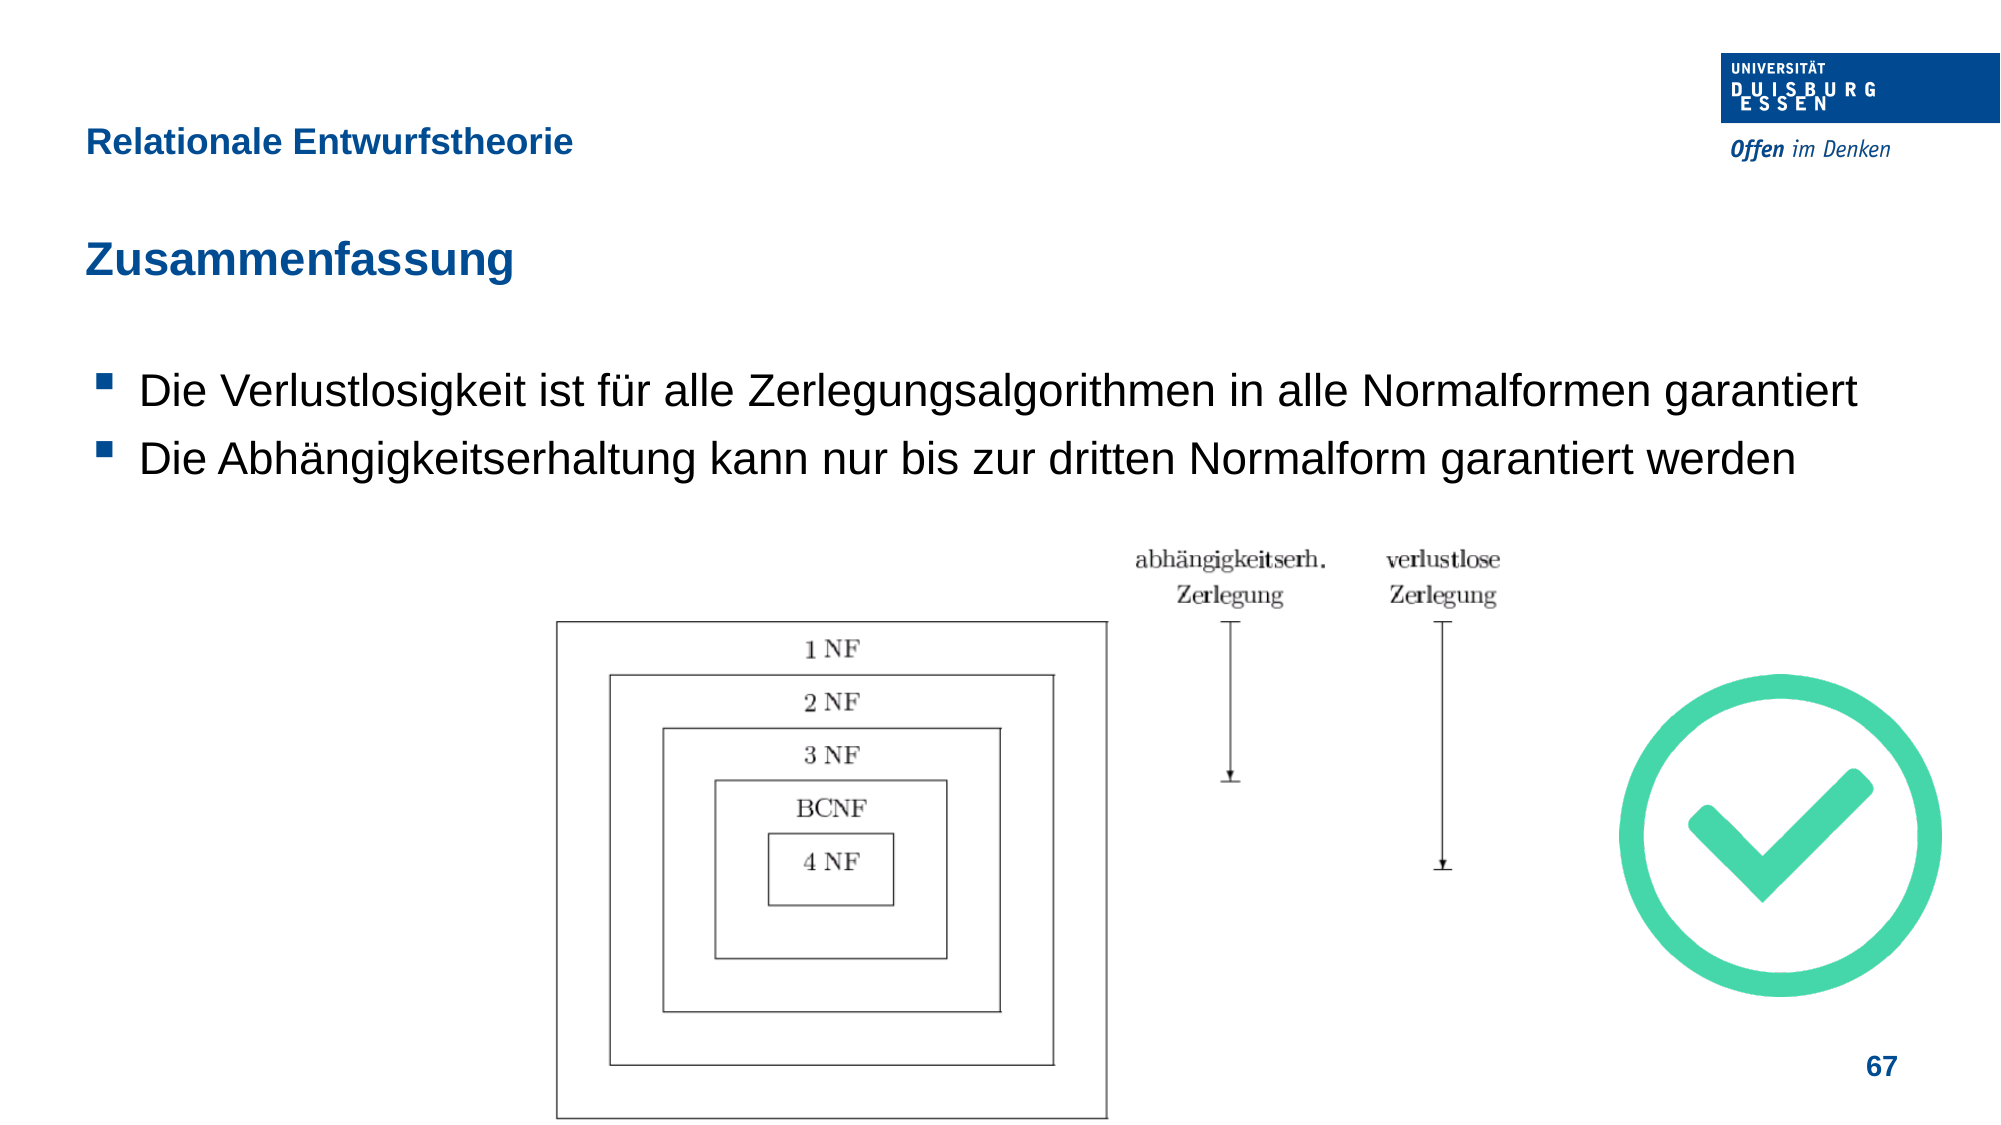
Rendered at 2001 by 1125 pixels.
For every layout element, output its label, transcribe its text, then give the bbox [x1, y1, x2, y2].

list Zusammenfassung [85, 227, 1825, 294]
picture [1721, 53, 2000, 162]
picture [1619, 674, 1942, 997]
list Relationale Entwurfstheorie [85, 122, 1694, 163]
list Die Verlustlosigkeit ist für alle Zerlegungsalgorithmen in alle Normalformen garantiert Die Abhängigkeitserhaltung kann nur bis zur dritten Normalform garantiert werden [85, 353, 1914, 1040]
slide_number 67 [1677, 1039, 1914, 1081]
picture [528, 545, 1508, 1125]
